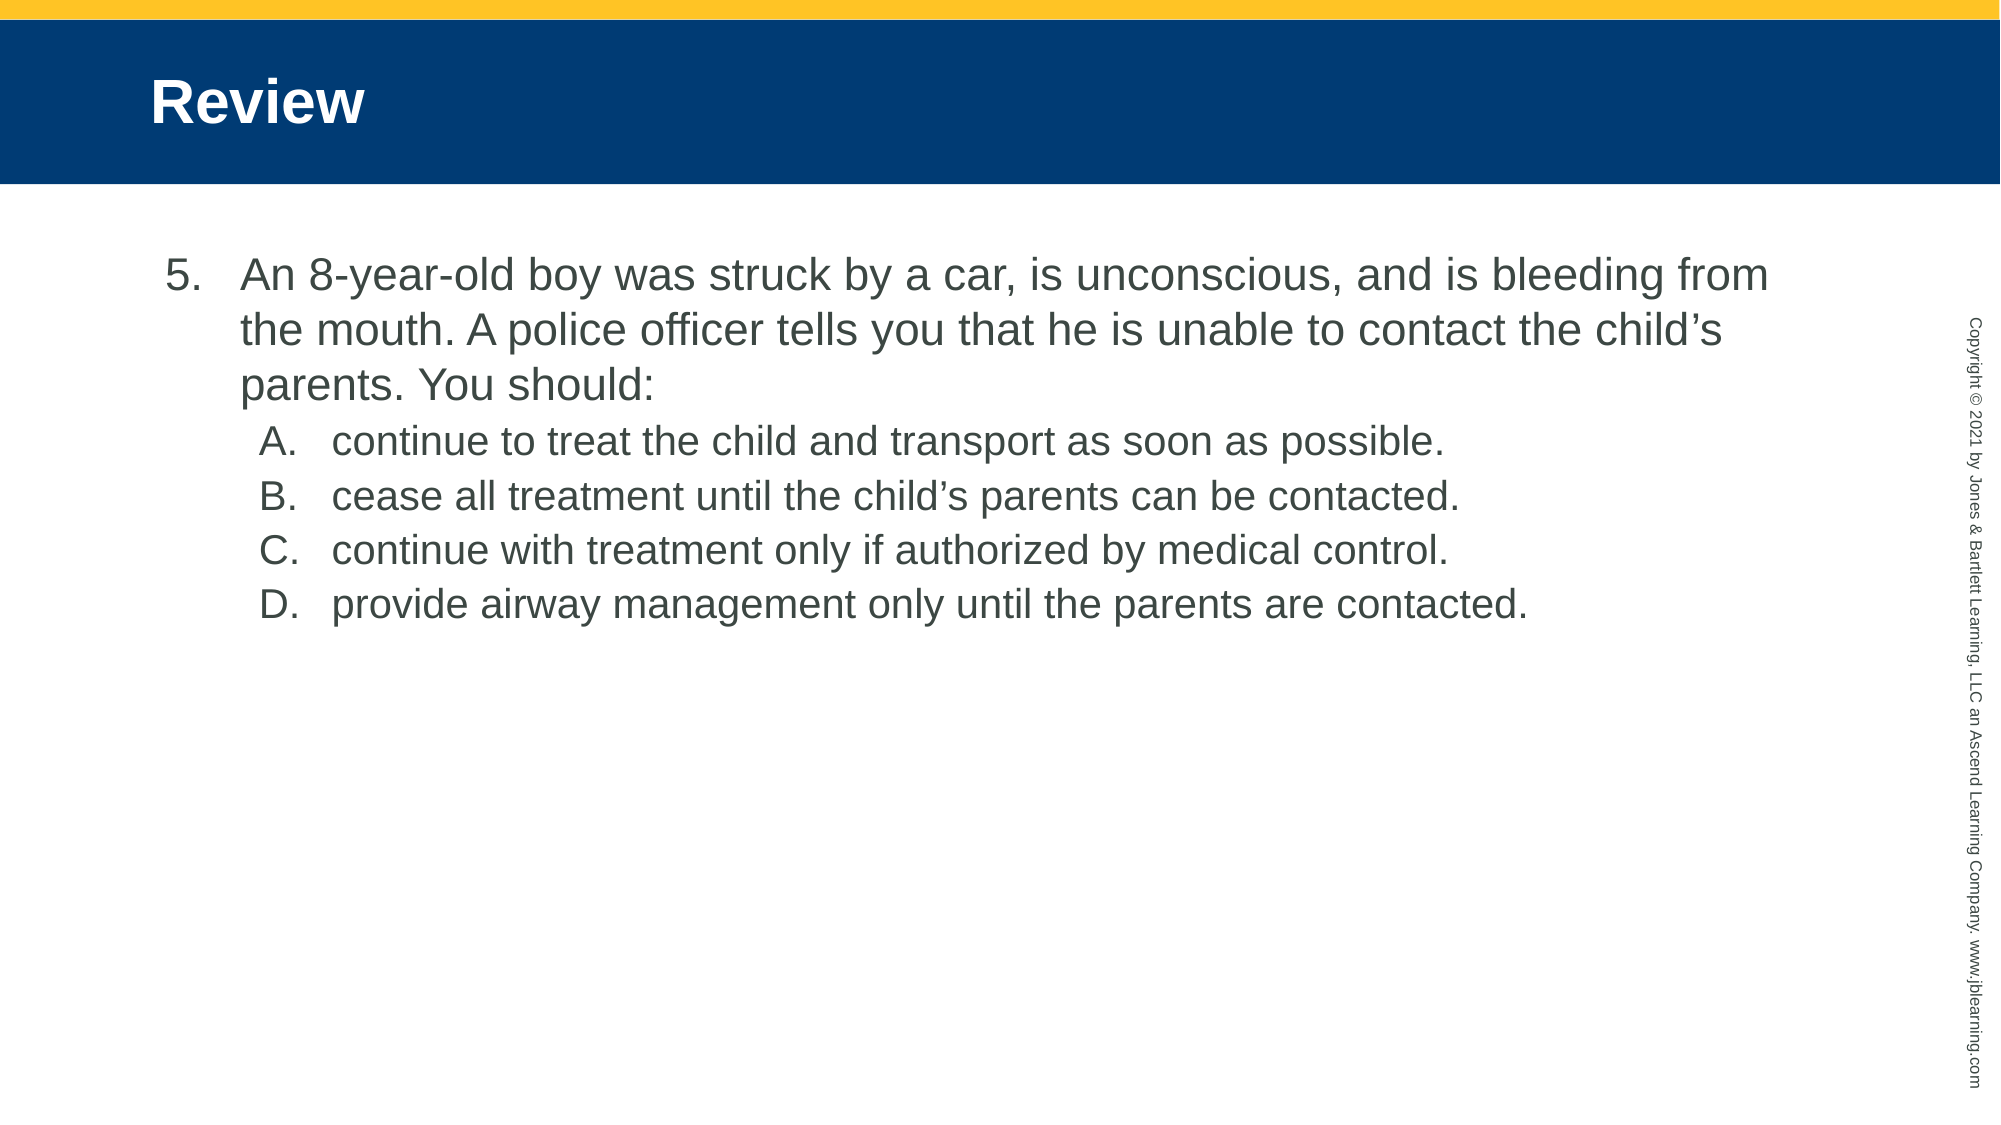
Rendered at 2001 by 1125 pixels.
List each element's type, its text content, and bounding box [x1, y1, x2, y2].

title Review [0, 19, 2000, 185]
list An 8-year-old boy was struck by a car, is unconscious, and is bleeding from the mouth. A police officer tells you that he is unable to contact the child’s parents. You should: continue to treat the child and transport as soon as possible. cease all treatment until the child’s parents can be contacted. continue with treatment only if authorized by medical control. provide airway management only until the parents are contacted. [150, 237, 1850, 1025]
